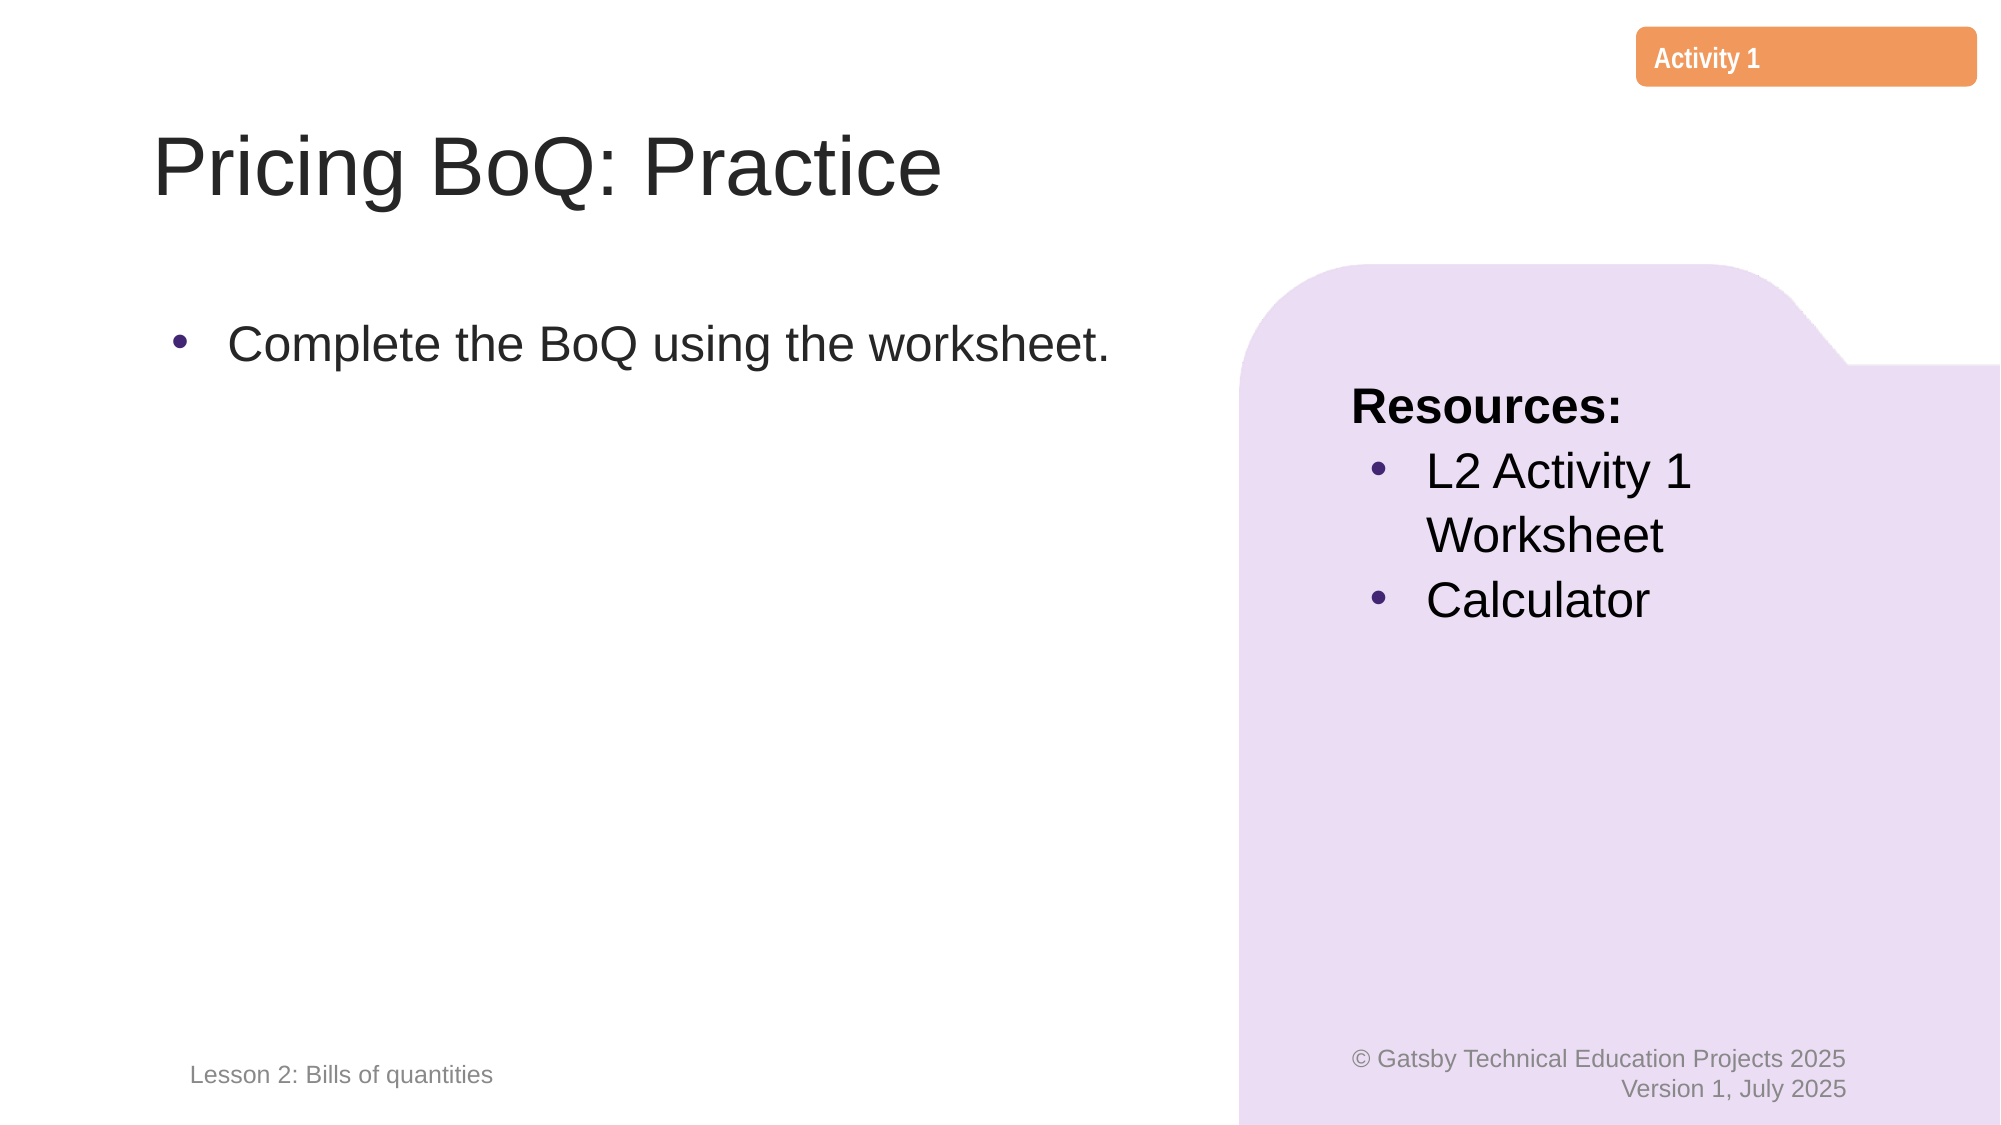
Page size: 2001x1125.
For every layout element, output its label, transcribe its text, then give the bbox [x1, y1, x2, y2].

picture [1239, 264, 2000, 1125]
text_box Activity 1 [1636, 26, 1978, 87]
list Lesson 2: Bills of quantities [137, 1042, 829, 1103]
text_box Resources: L2 Activity 1 Worksheet Calculator [1336, 361, 1945, 636]
title Pricing BoQ: Practice [137, 59, 1863, 278]
list Complete the BoQ using the worksheet. [137, 299, 1188, 1014]
